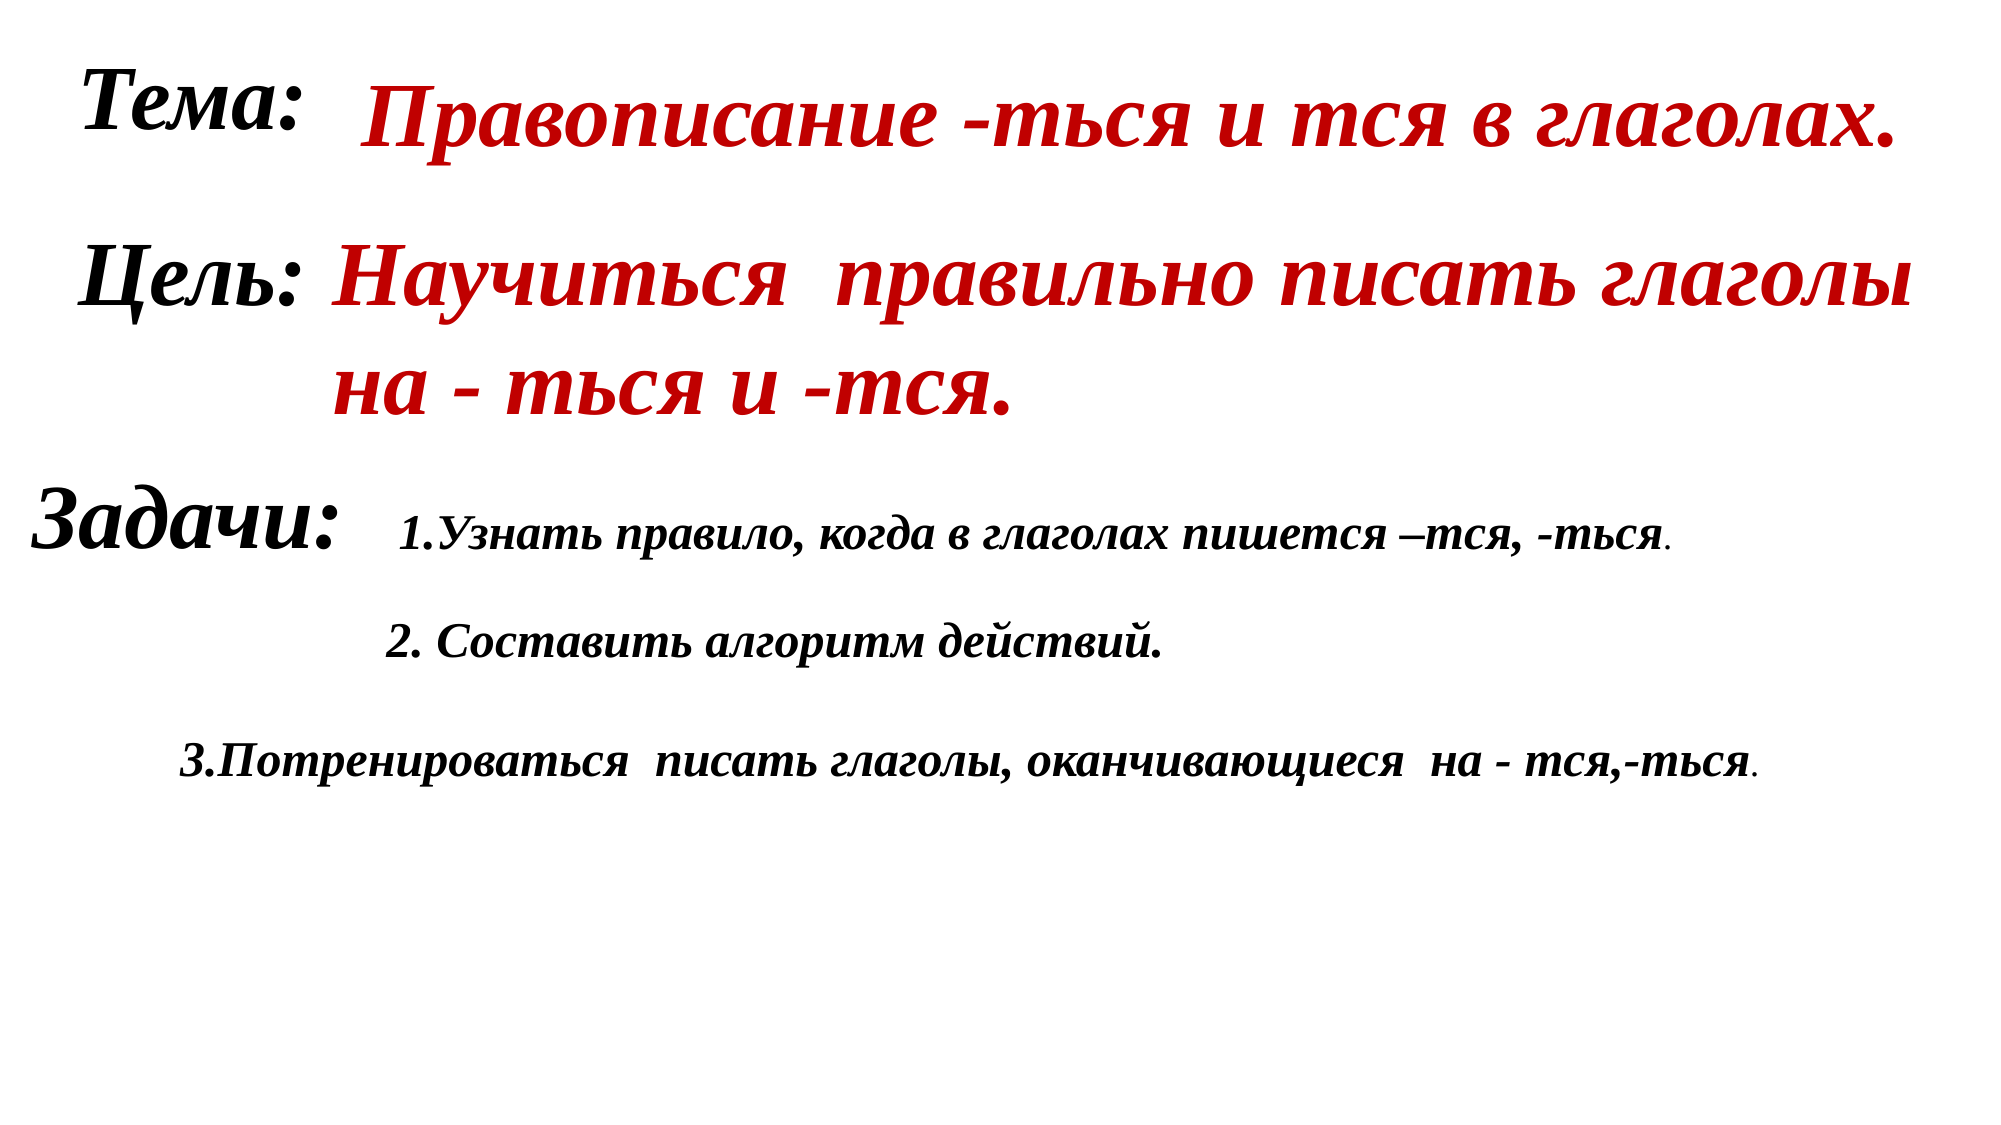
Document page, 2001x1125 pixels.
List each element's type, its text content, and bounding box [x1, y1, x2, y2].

text_box Задачи: [1, 432, 360, 574]
text_box Цель: [47, 189, 323, 332]
text_box Научиться правильно писать глаголы на - ться и -тся. [317, 205, 1955, 441]
text_box 1.Узнать правило, когда в глаголах пишется –тся, -ться. [367, 482, 1689, 567]
text_box Тема: [47, 14, 324, 156]
text_box Правописание -ться и тся в глаголах. [331, 31, 1941, 173]
text_box 3.Потренироваться писать глаголы, оканчивающиеся на - тся,-ться. [159, 709, 1776, 794]
text_box 2. Составить алгоритм действий. [365, 590, 1180, 675]
